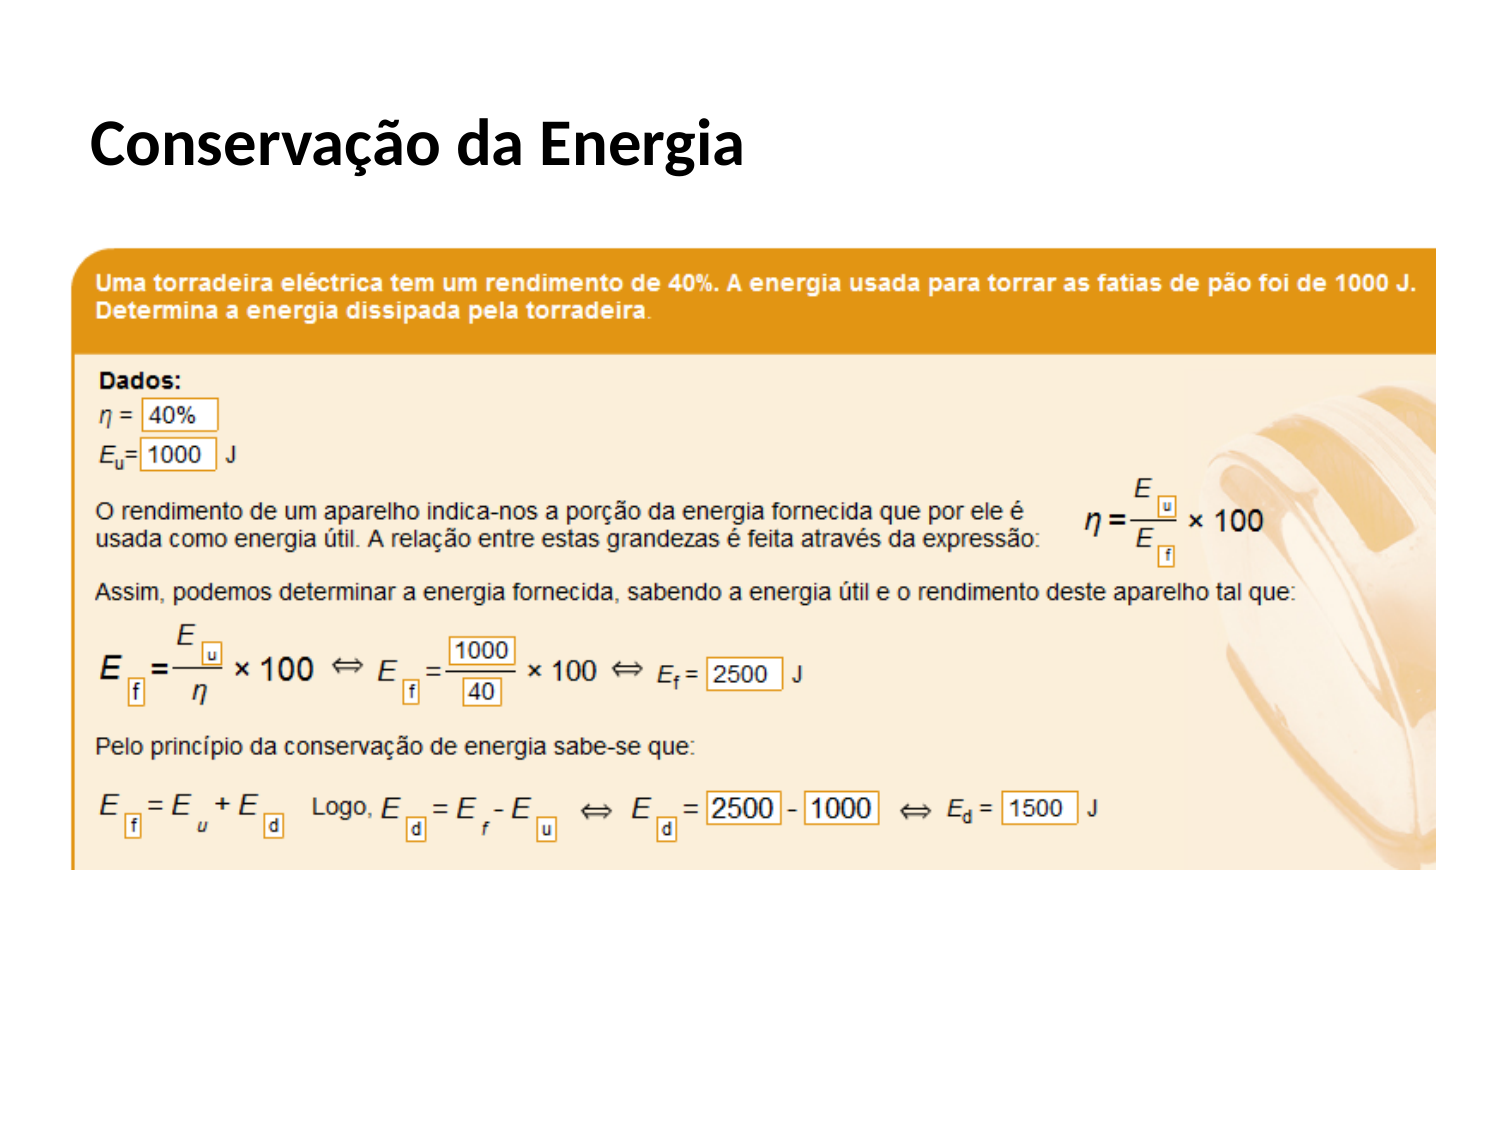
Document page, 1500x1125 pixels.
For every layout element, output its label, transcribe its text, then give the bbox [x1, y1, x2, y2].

title Conservação da Energia [75, 45, 1425, 233]
picture [63, 240, 1436, 870]
